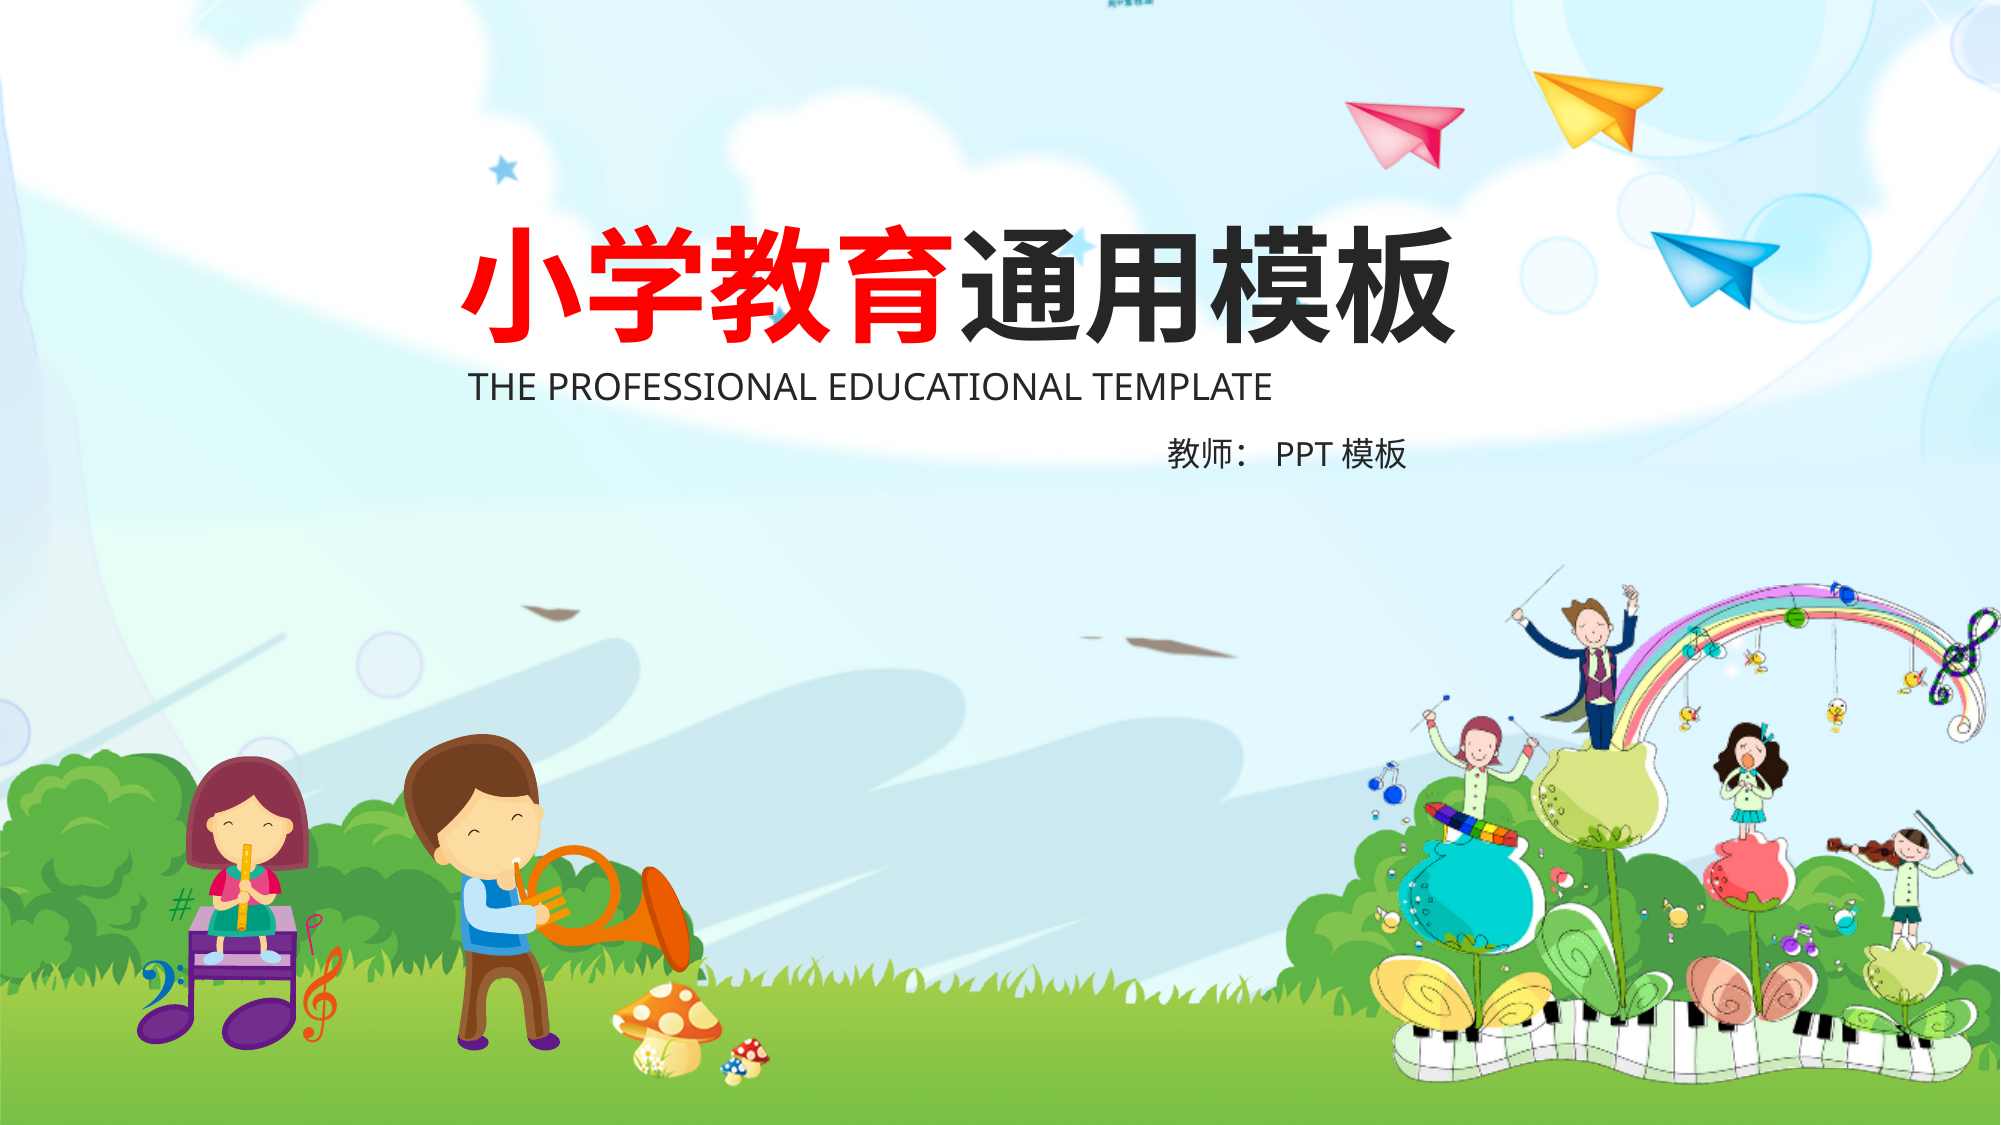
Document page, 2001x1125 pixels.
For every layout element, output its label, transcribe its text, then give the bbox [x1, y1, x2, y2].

text_box THE PROFESSIONAL EDUCATIONAL TEMPLATE [453, 355, 1547, 416]
text_box 教师：PPT模板 [1152, 425, 1541, 481]
picture [0, 0, 2001, 1125]
text_box 小学教育通用模板 [443, 200, 1557, 366]
